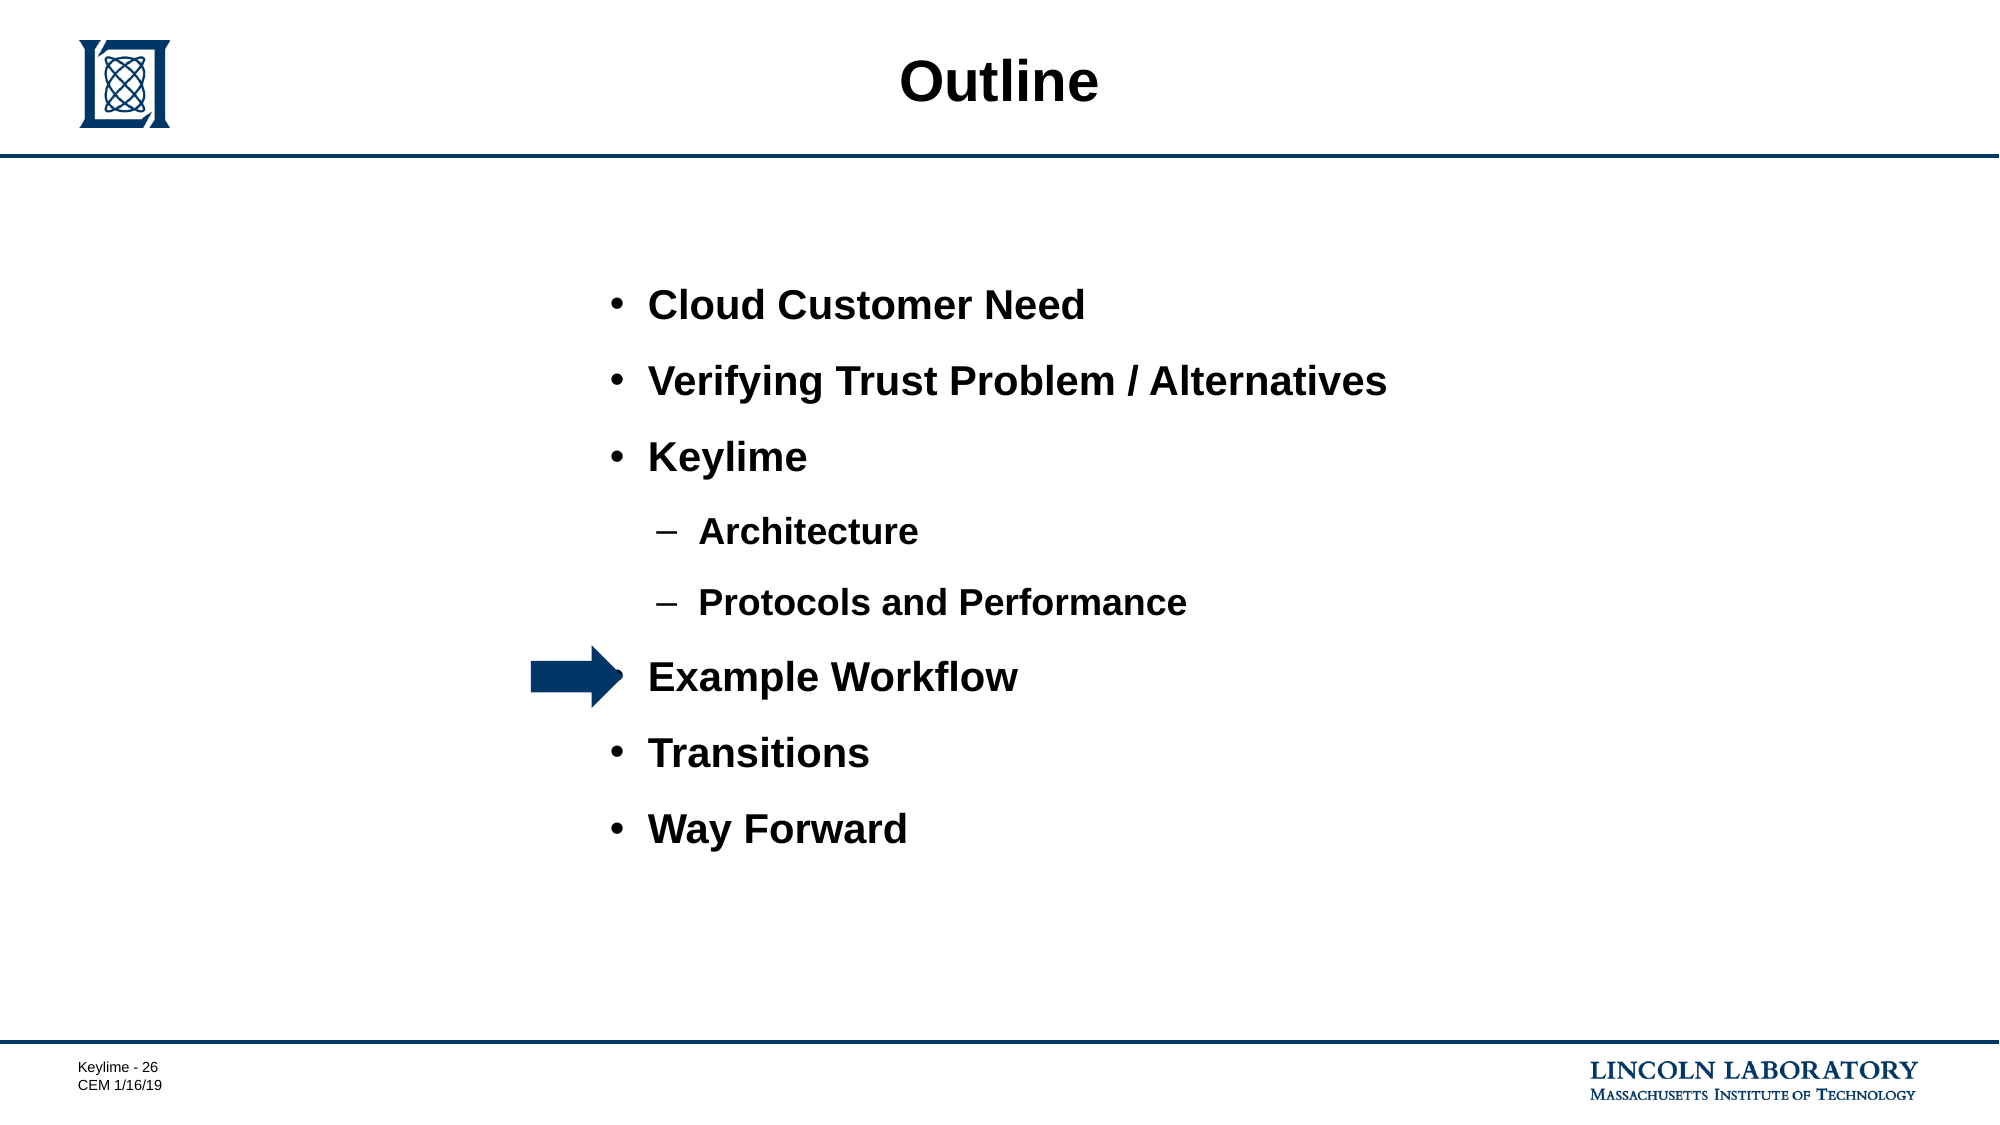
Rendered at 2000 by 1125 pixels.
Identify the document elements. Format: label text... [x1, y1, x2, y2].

title Outline [205, 16, 1794, 151]
picture [1588, 1061, 1918, 1100]
picture [79, 40, 170, 128]
list Cloud Customer Need Verifying Trust Problem / Alternatives Keylime Architecture Protocols and Performance Example Workflow Transitions Way Forward [103, 275, 1895, 1005]
text_box [530, 645, 624, 709]
